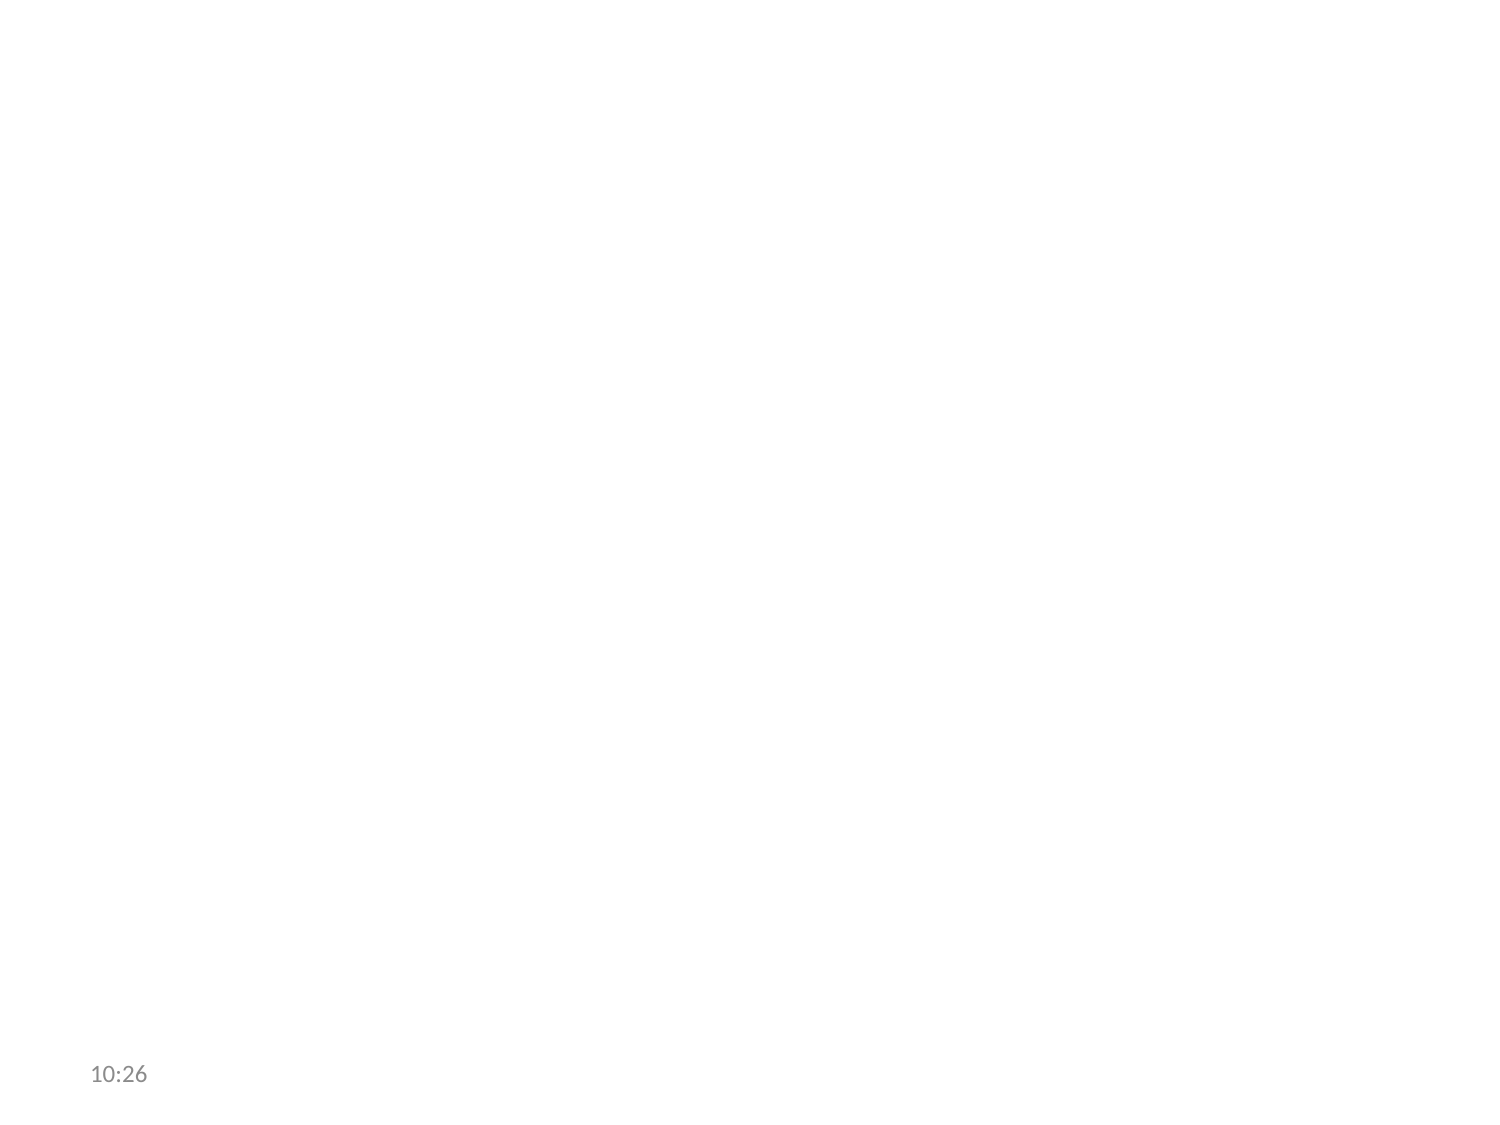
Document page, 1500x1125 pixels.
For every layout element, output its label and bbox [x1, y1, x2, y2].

slide_number [75, 1042, 425, 1103]
